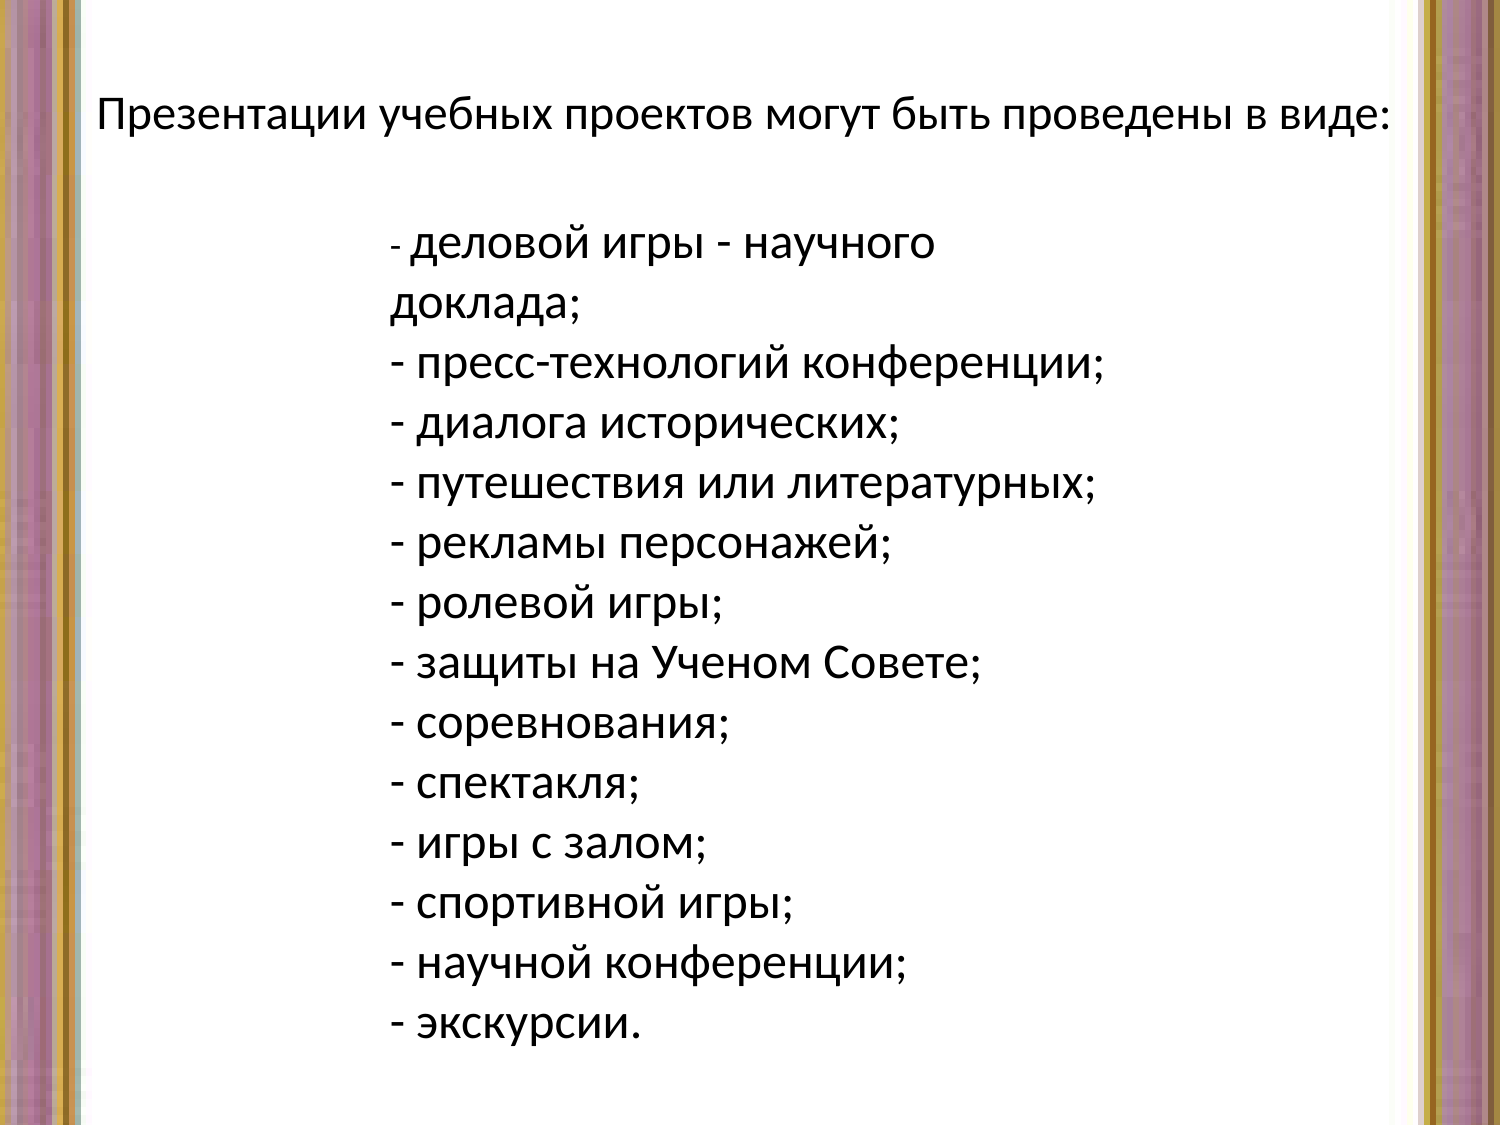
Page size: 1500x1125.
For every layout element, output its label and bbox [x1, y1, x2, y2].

list [0, 0, 1500, 1125]
